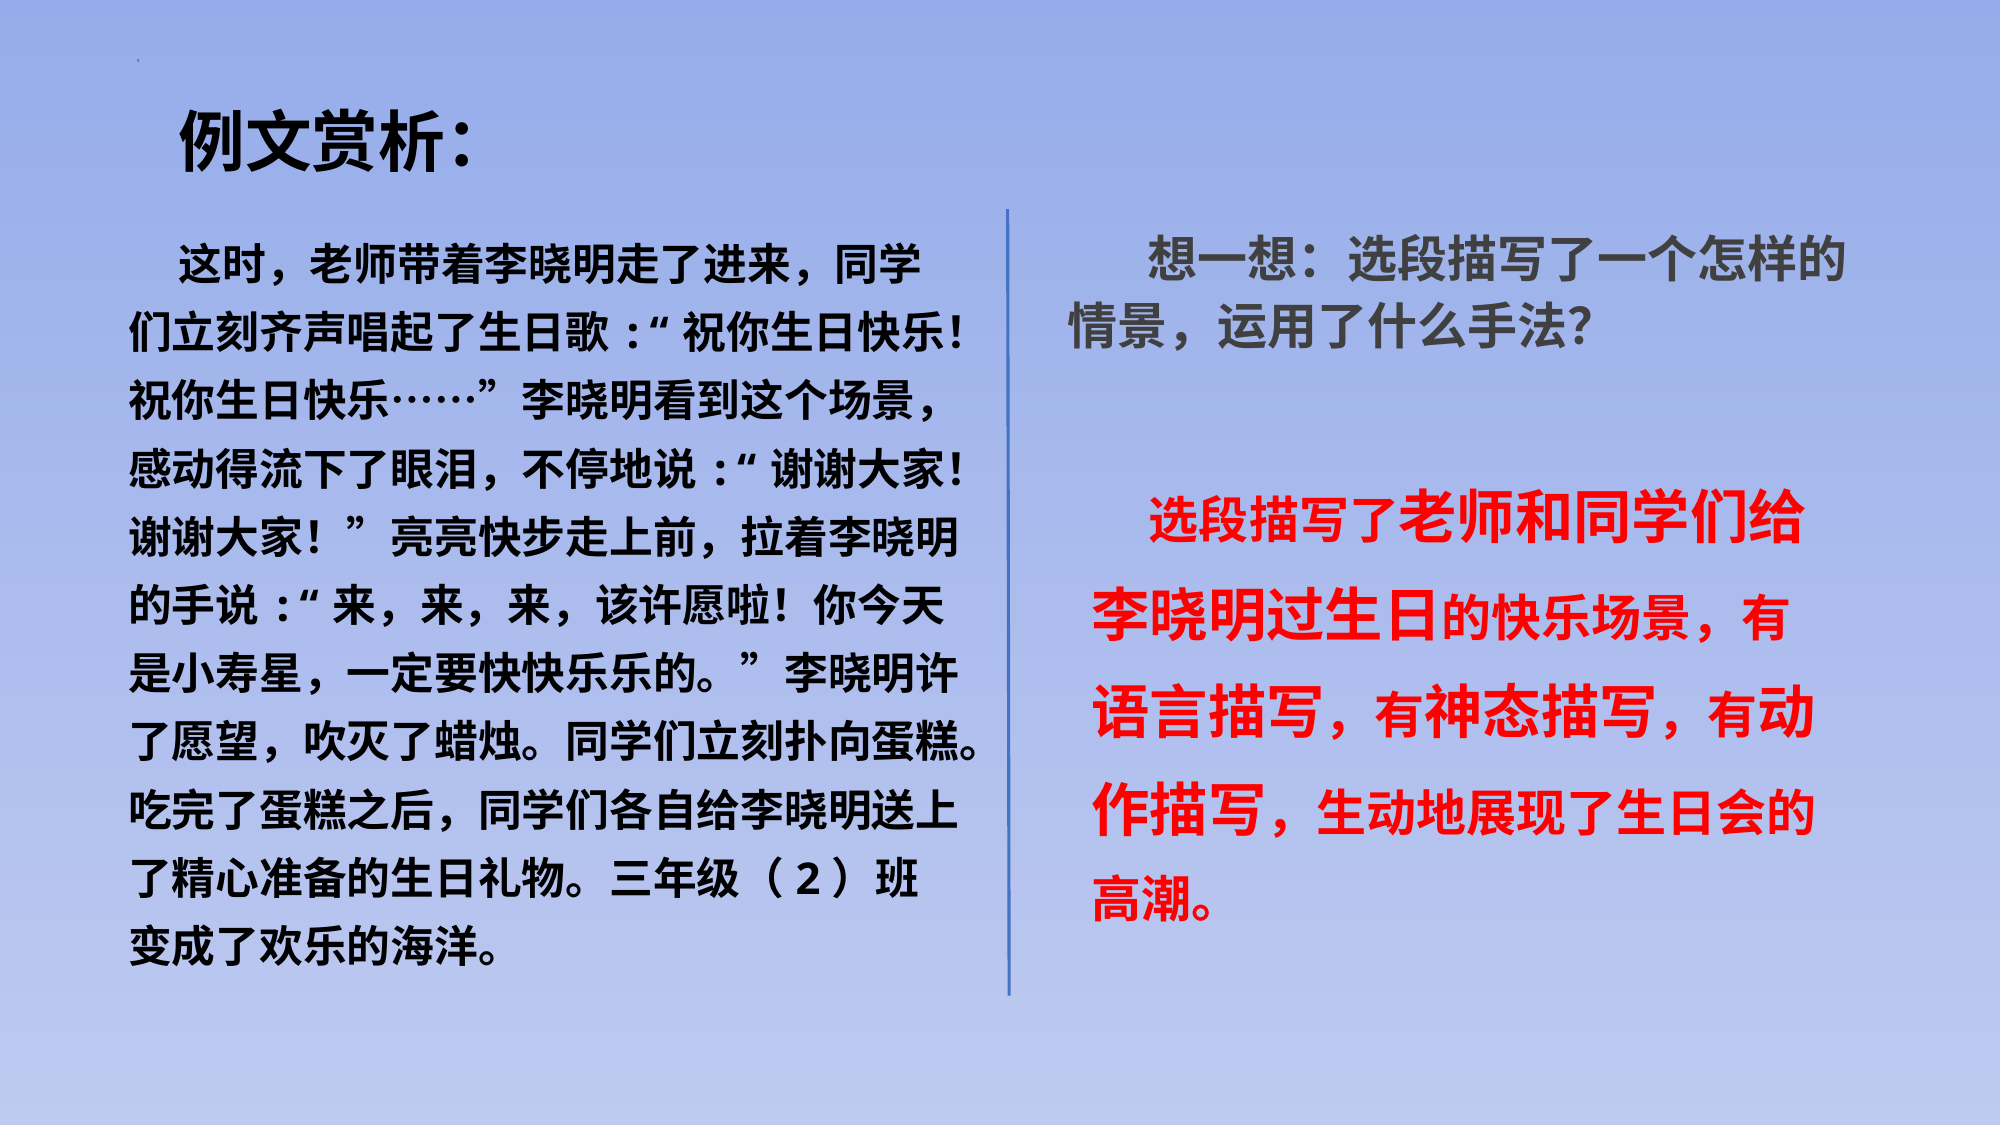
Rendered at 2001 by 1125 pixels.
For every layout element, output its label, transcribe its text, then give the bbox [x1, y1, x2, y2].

text_box 这时，老师带着李晓明走了进来，同学们立刻齐声唱起了生日歌:“祝你生日快乐！祝你生日快乐……”李晓明看到这个场景，感动得流下了眼泪，不停地说:“谢谢大家！谢谢大家！”亮亮快步走上前，拉着李晓明的手说:“来，来，来，该许愿啦！你今天是小寿星，一定要快快乐乐的。”李晓明许了愿望，吹灭了蜡烛。同学们立刻扑向蛋糕。吃完了蛋糕之后，同学们各自给李晓明送上了精心准备的生日礼物。三年级（2）班变成了欢乐的海洋。 [113, 213, 975, 979]
text_box 例文赏析： [163, 92, 506, 187]
text_box 选段描写了老师和同学们给李晓明过生日的快乐场景，有语言描写，有神态描写，有动作描写，生动地展现了生日会的高潮。 [1077, 444, 1838, 935]
text_box 想一想：选段描写了一个怎样的情景，运用了什么手法？ [1052, 213, 1862, 362]
